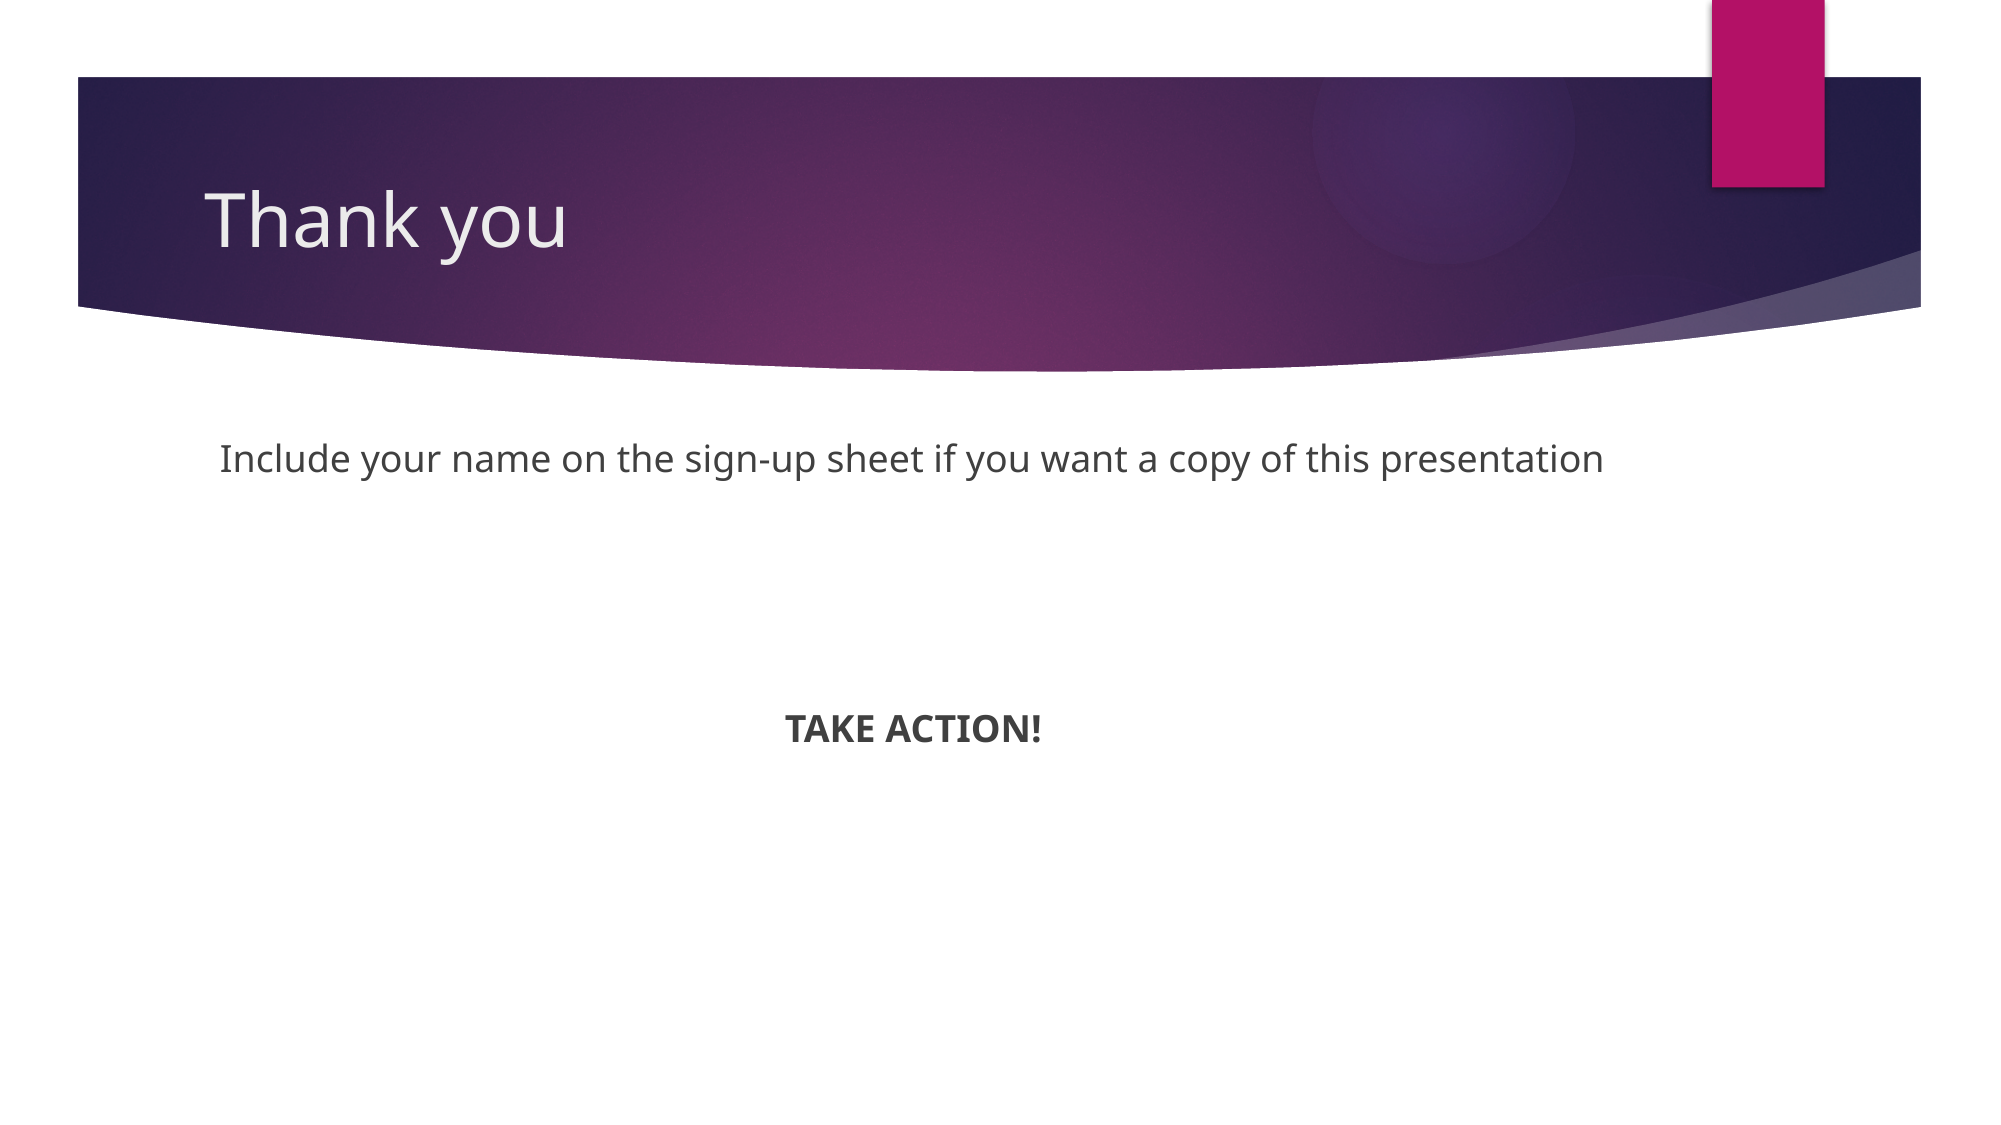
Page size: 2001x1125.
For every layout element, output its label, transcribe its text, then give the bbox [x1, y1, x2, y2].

list Include your name on the sign-up sheet if you want a copy of this presentation TAKE ACTION! [189, 427, 1638, 988]
title Thank you [189, 159, 1627, 276]
